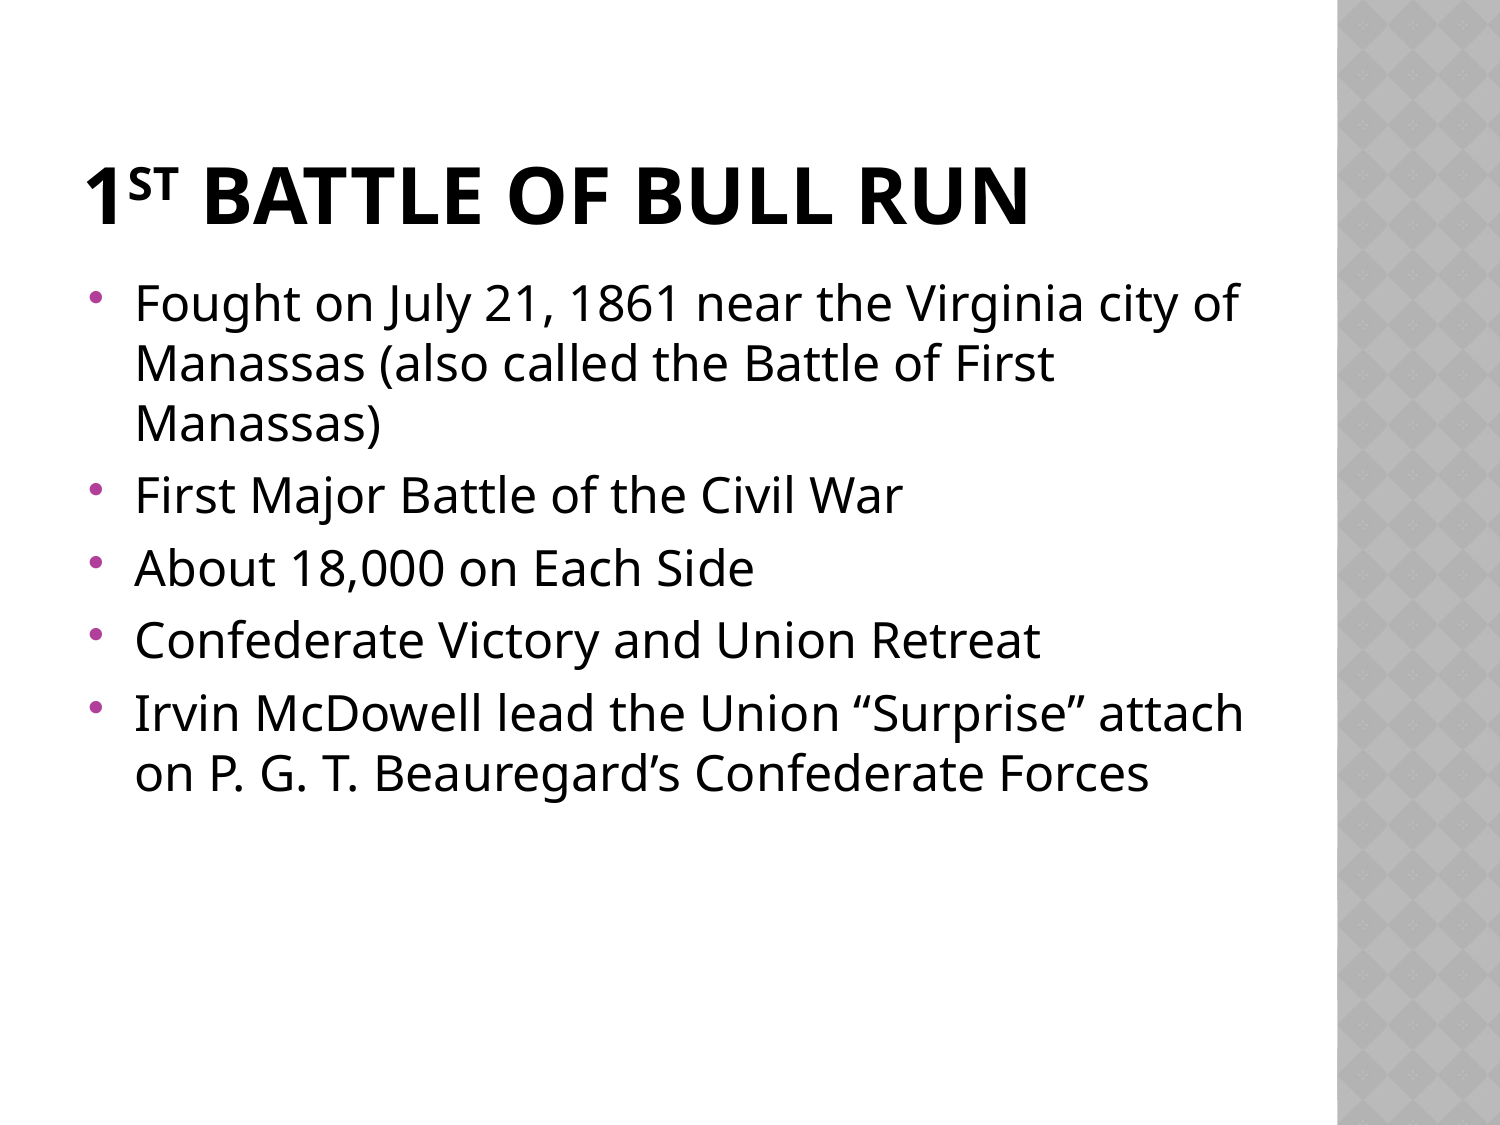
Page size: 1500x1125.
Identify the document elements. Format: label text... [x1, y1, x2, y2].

title 1st Battle of Bull run [75, 52, 1263, 240]
list Fought on July 21, 1861 near the Virginia city of Manassas (also called the Battle of First Manassas) First Major Battle of the Civil War About 18,000 on Each Side Confederate Victory and Union Retreat Irvin McDowell lead the Union “Surprise” attach on P. G. T. Beauregard’s Confederate Forces [75, 264, 1263, 1059]
